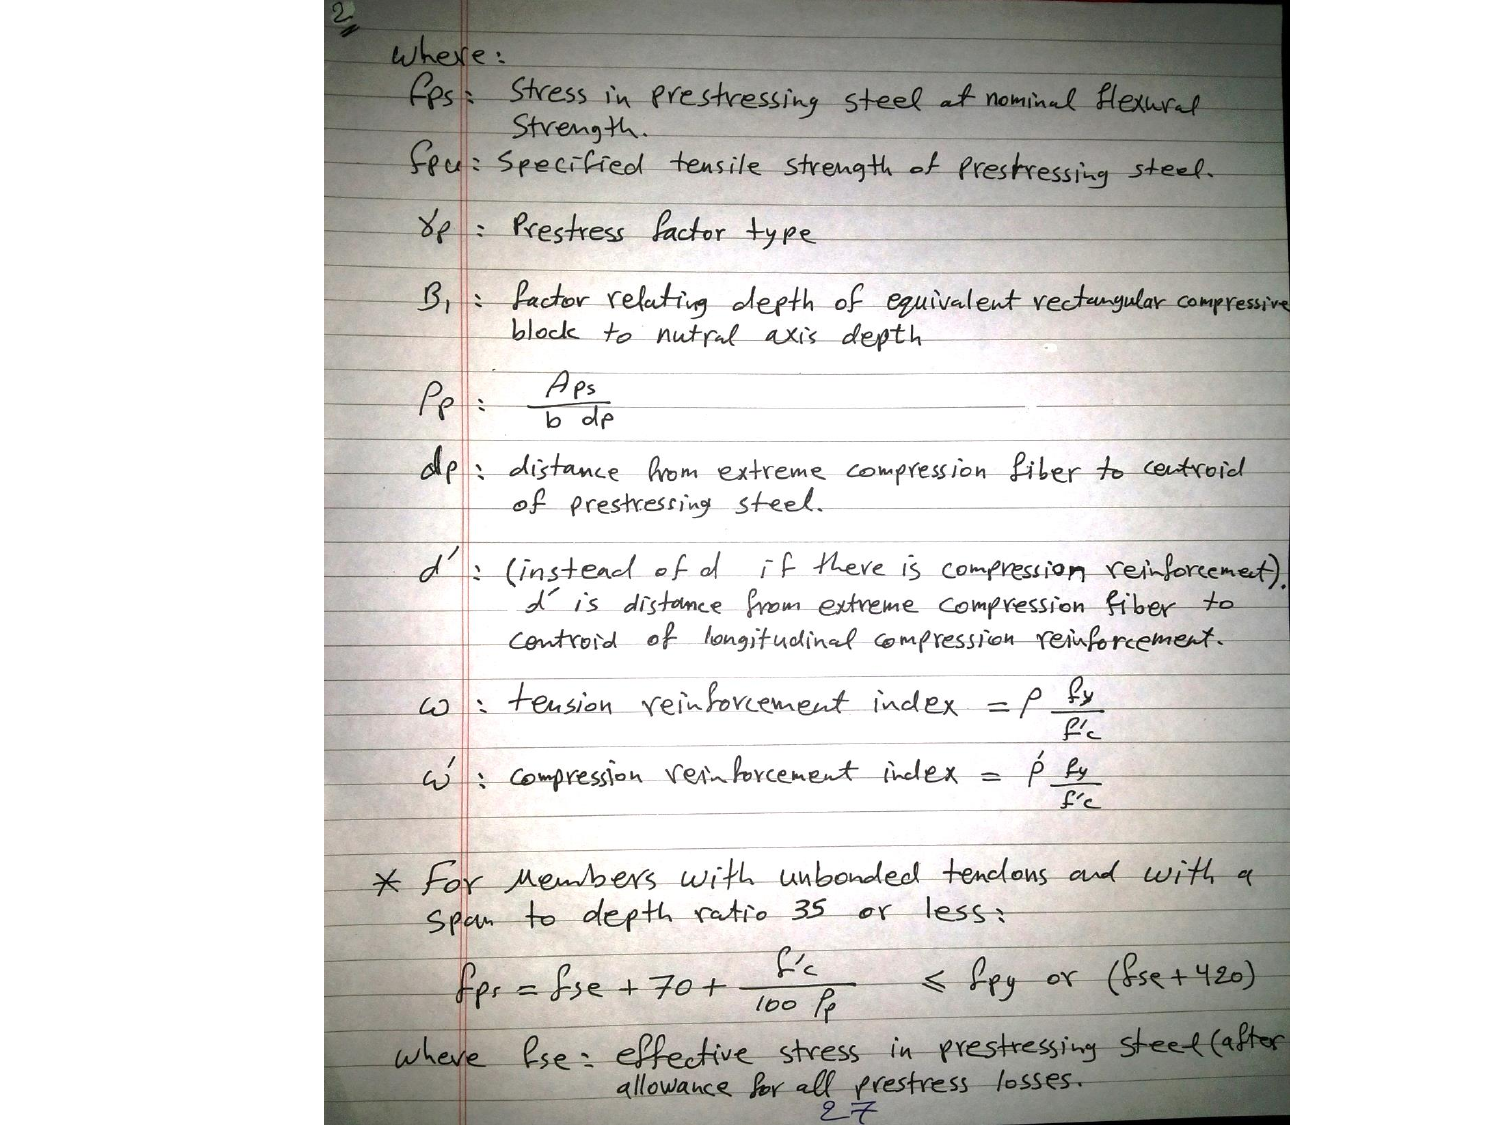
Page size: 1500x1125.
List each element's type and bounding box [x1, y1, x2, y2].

picture [324, 0, 1290, 1125]
